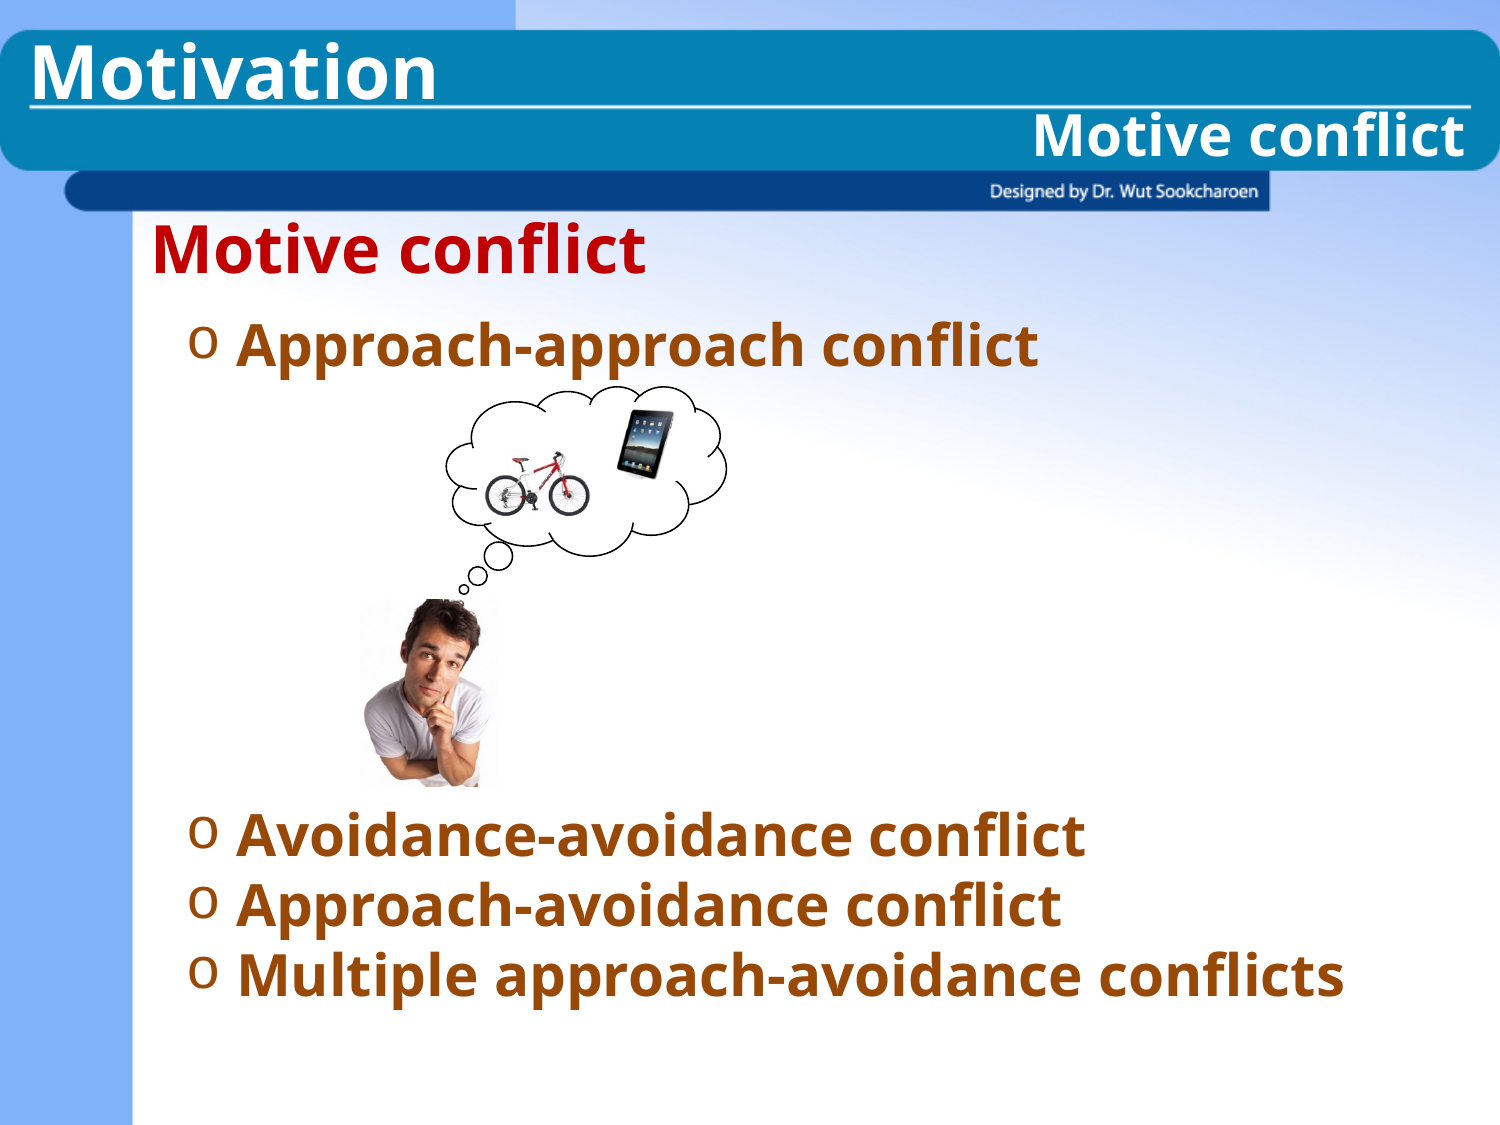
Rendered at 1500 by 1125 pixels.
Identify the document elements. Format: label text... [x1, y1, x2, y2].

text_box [359, 386, 727, 788]
text_box Motive conflict [135, 227, 1353, 295]
text_box Motivation [13, 32, 1475, 107]
text_box Motive conflict [37, 108, 1481, 172]
picture [0, 0, 1500, 54]
picture [0, 146, 1500, 1125]
text_box Approach-approach conflict Avoidance-avoidance conflict Approach-avoidance conflict Multiple approach-avoidance conflicts [171, 300, 1424, 1016]
